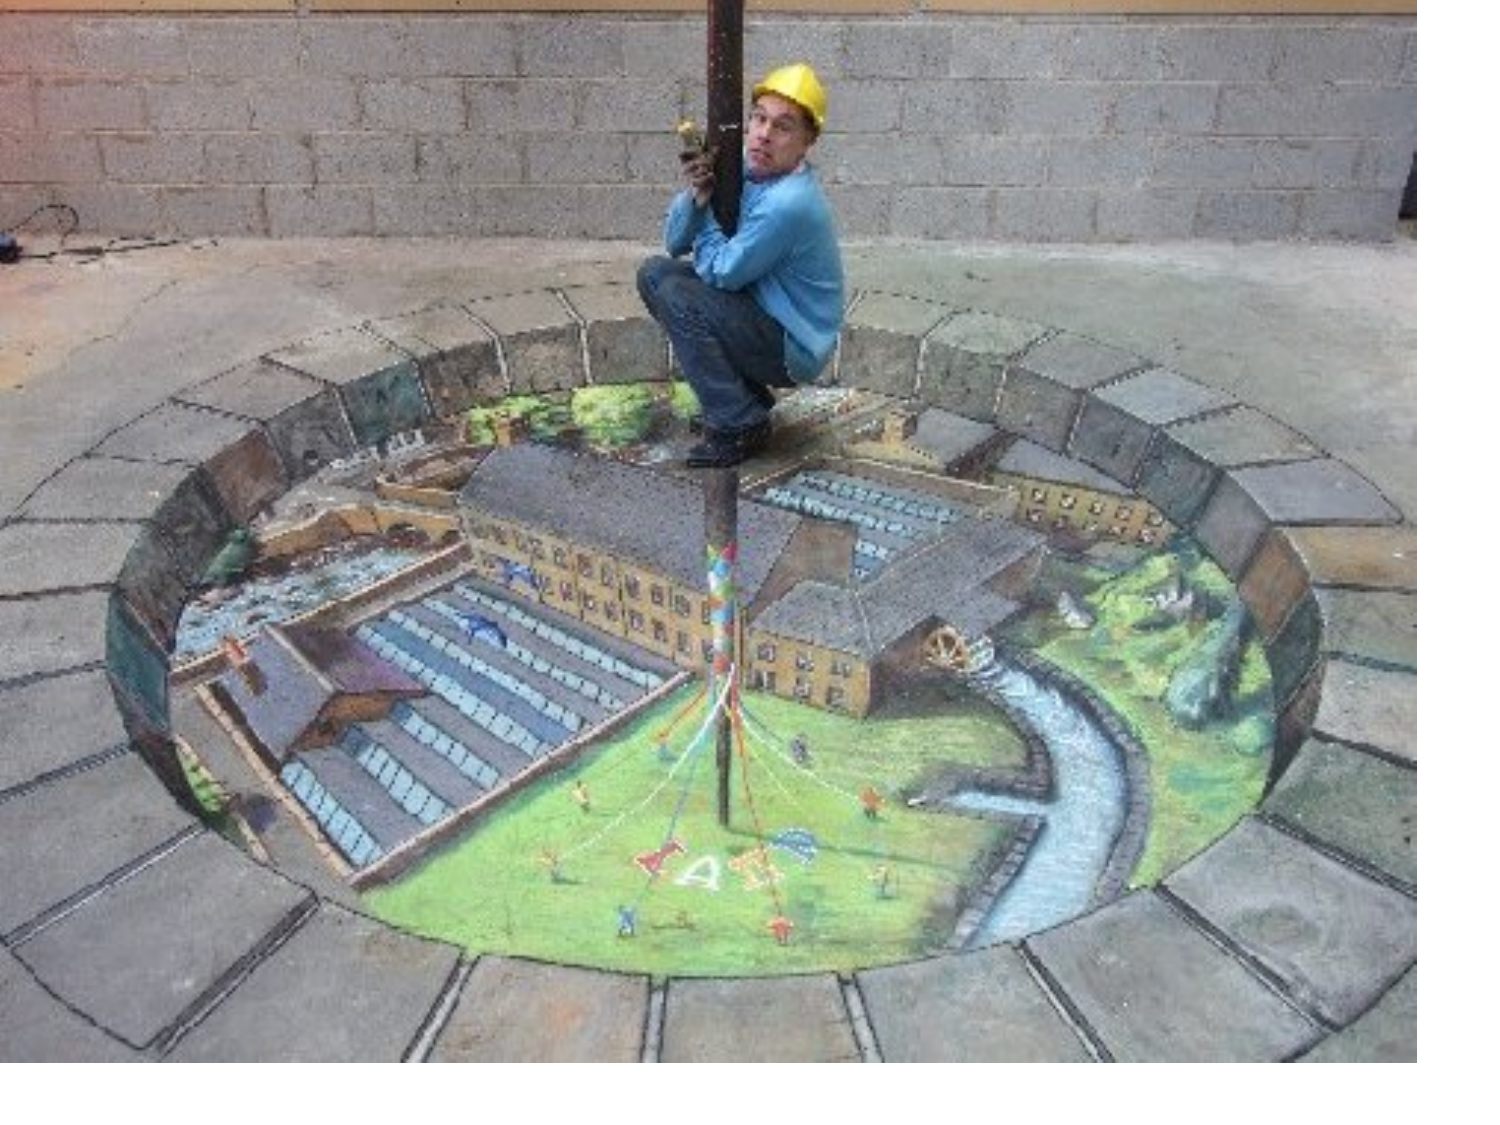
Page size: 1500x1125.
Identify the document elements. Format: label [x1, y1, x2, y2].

picture [0, 0, 1417, 1063]
